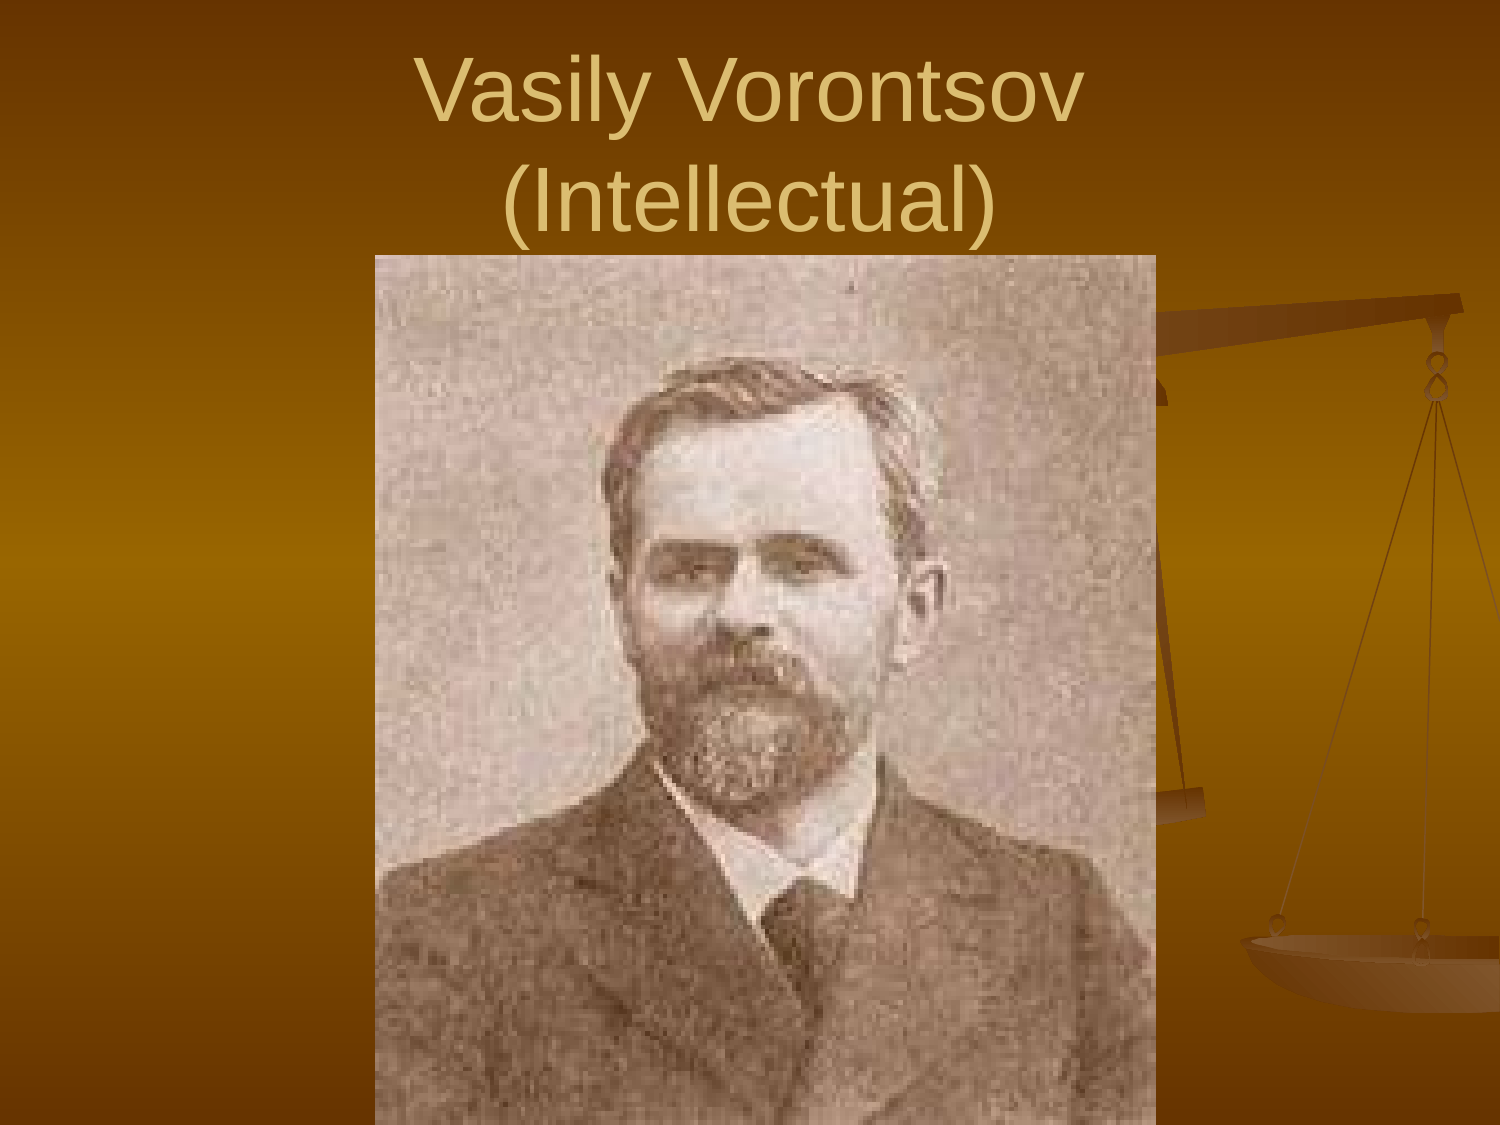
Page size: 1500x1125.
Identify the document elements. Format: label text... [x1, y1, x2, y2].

picture [374, 255, 1156, 1125]
title Vasily Vorontsov (Intellectual) [74, 45, 1426, 234]
